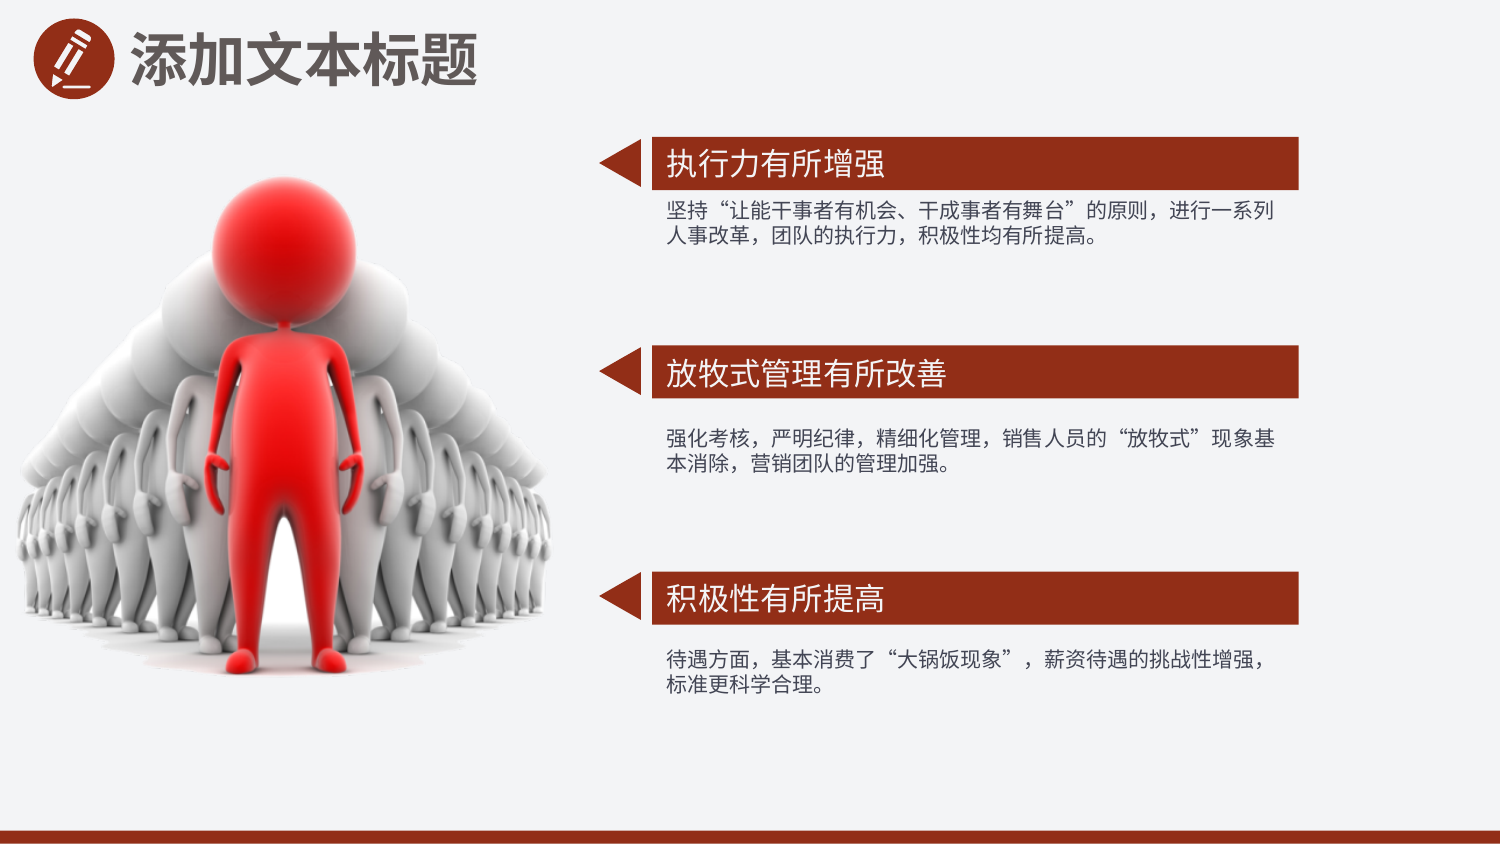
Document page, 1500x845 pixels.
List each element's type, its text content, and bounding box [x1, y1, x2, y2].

text_box [1193, 136, 1299, 190]
text_box 待遇方面，基本消费了“大锅饭现象”，薪资待遇的挑战性增强，标准更科学合理。 [651, 639, 1299, 705]
text_box [599, 572, 641, 620]
text_box 强化考核，严明纪律，精细化管理，销售人员的“放牧式”现象基本消除，营销团队的管理加强。 [651, 417, 1299, 484]
text_box [599, 139, 641, 187]
text_box [652, 571, 1299, 625]
text_box [33, 18, 115, 100]
text_box 积极性有所提高 [652, 571, 1193, 624]
text_box 坚持“让能干事者有机会、干成事者有舞台”的原则，进行一系列人事改革，团队的执行力，积极性均有所提高。 [651, 190, 1299, 256]
text_box 添加文本标题 [114, 15, 969, 101]
text_box 执行力有所增强 [652, 136, 1193, 190]
picture [0, 155, 572, 694]
text_box [599, 347, 641, 396]
text_box 放牧式管理有所改善 [652, 346, 1193, 399]
text_box [0, 830, 1500, 844]
text_box [652, 345, 1299, 399]
